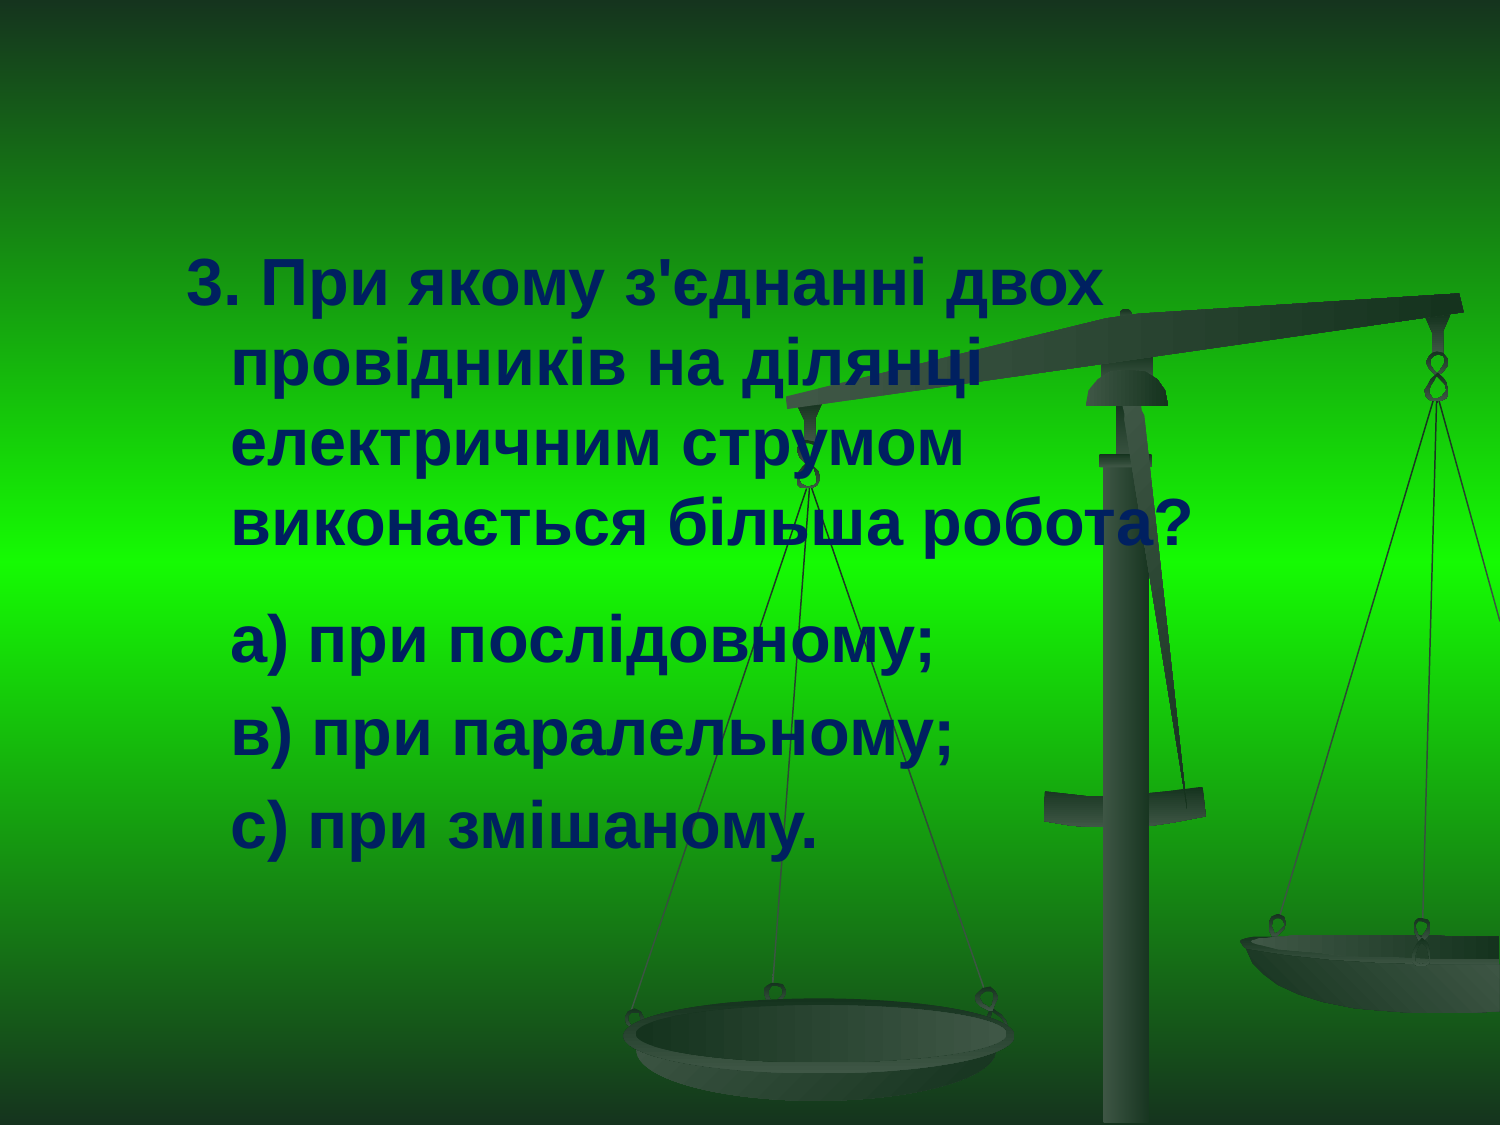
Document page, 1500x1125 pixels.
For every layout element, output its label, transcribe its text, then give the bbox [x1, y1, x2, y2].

list 3. При якому з'єднанні двох провідників на ділянці електричним струмом виконається більша робота? а) при послідовному; в) при паралельному; с) при змішаному. [159, 231, 1376, 1102]
